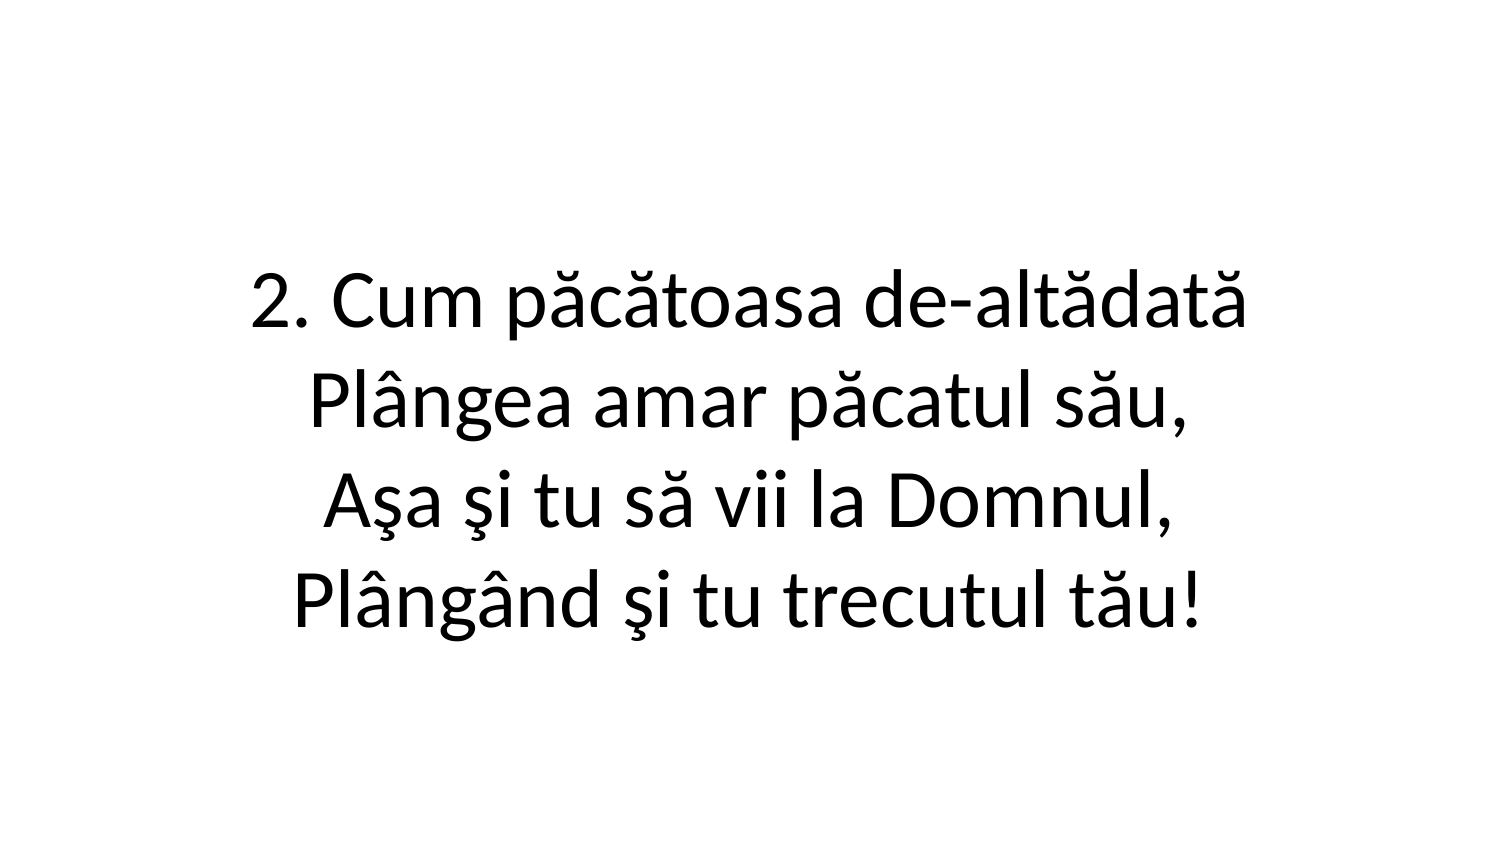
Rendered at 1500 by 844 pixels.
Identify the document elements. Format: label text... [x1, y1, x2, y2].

text_box 2. Cum păcătoasa de-altădată Plângea amar păcatul său, Aşa şi tu să vii la Domnul, Plângând şi tu trecutul tău! [234, 192, 1266, 652]
